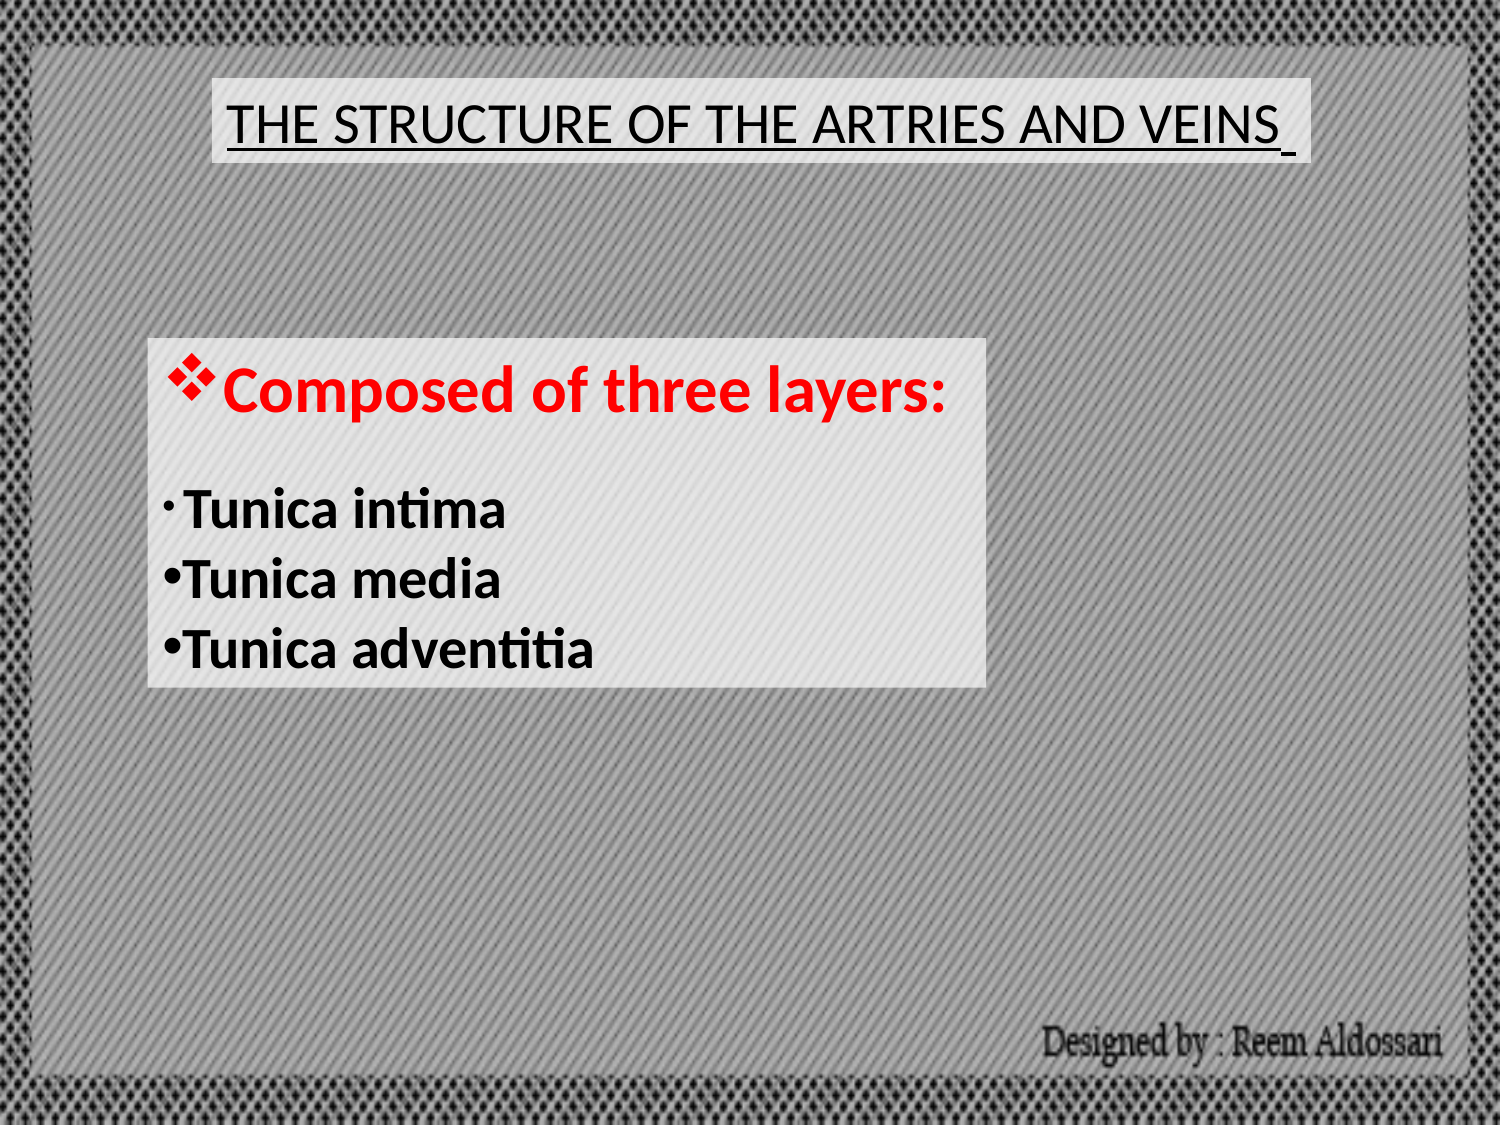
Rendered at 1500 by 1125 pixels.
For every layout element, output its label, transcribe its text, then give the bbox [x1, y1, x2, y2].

picture [0, 0, 1500, 1125]
text_box Composed of three layers: Tunica intima Tunica media Tunica adventitia [147, 338, 987, 688]
text_box THE STRUCTURE OF THE ARTRIES AND VEINS [211, 78, 1311, 163]
